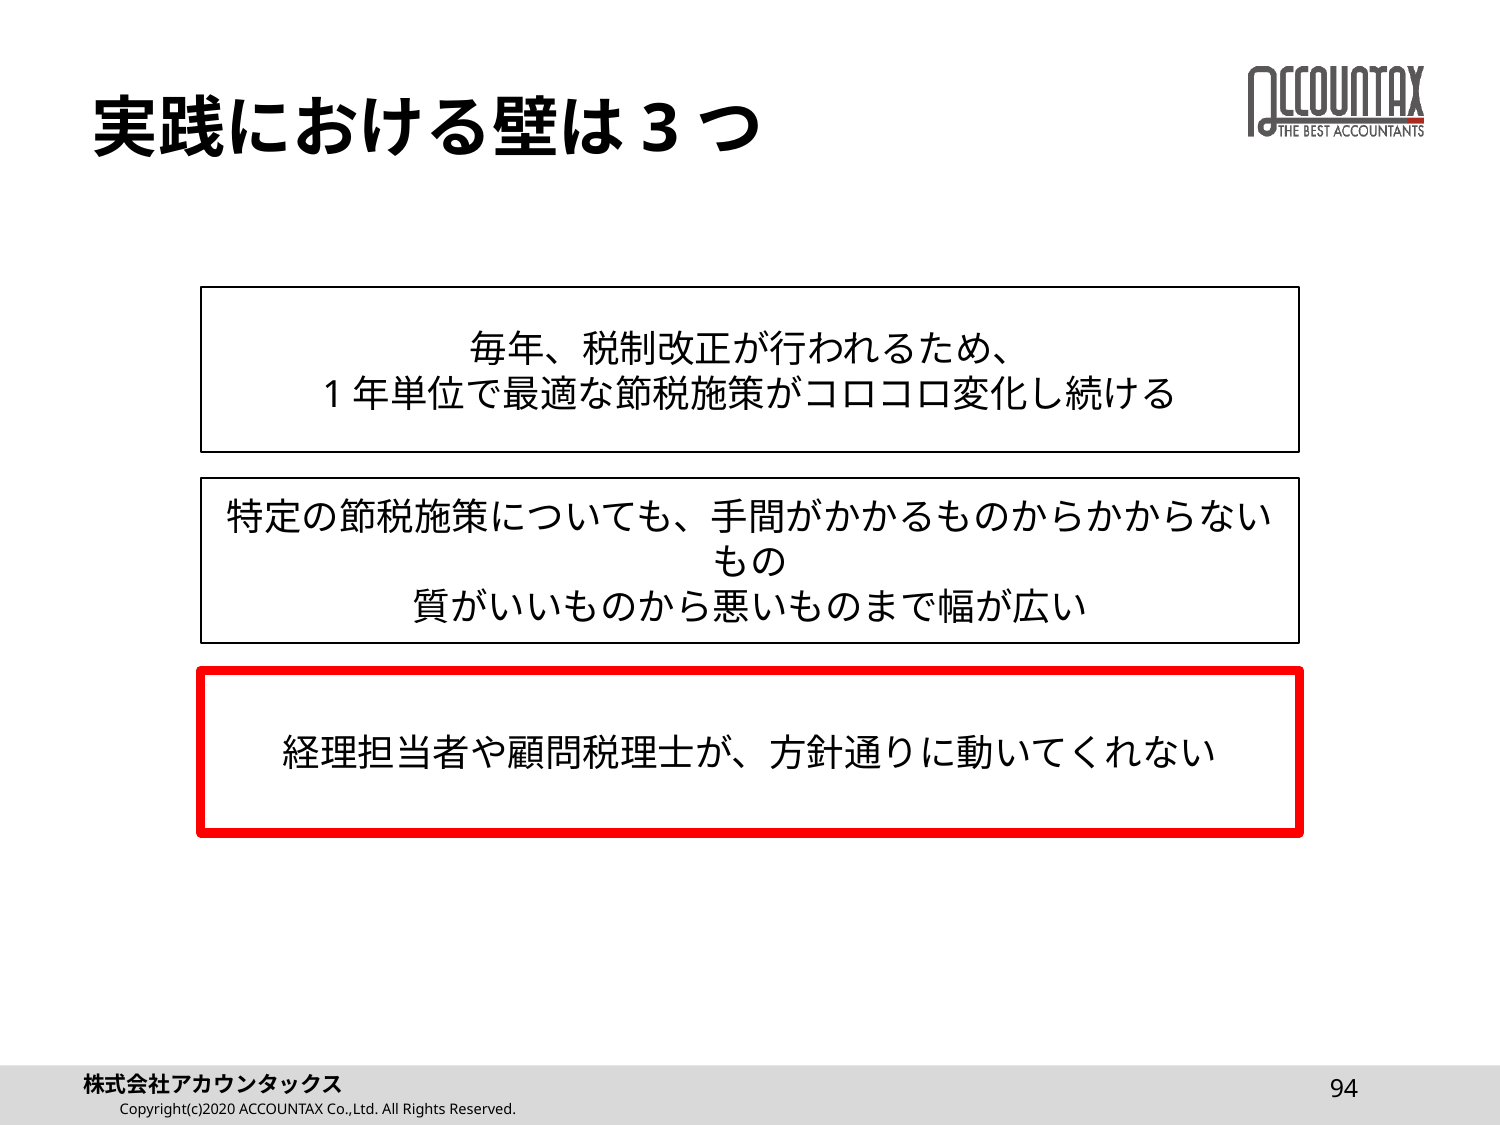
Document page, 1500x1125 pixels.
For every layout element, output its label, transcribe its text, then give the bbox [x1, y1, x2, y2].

picture [1267, 66, 1424, 137]
text_box [200, 670, 1300, 833]
title 実践における壁は3つ [76, 31, 1267, 219]
text_box 毎年、税制改正が行われるため、 1年単位で最適な節税施策がコロコロ変化し続ける [200, 286, 1300, 453]
text_box 特定の節税施策についても、手間がかかるものからかからないもの 質がいいものから悪いものまで幅が広い [200, 477, 1300, 644]
slide_number 94 [1266, 1064, 1422, 1118]
